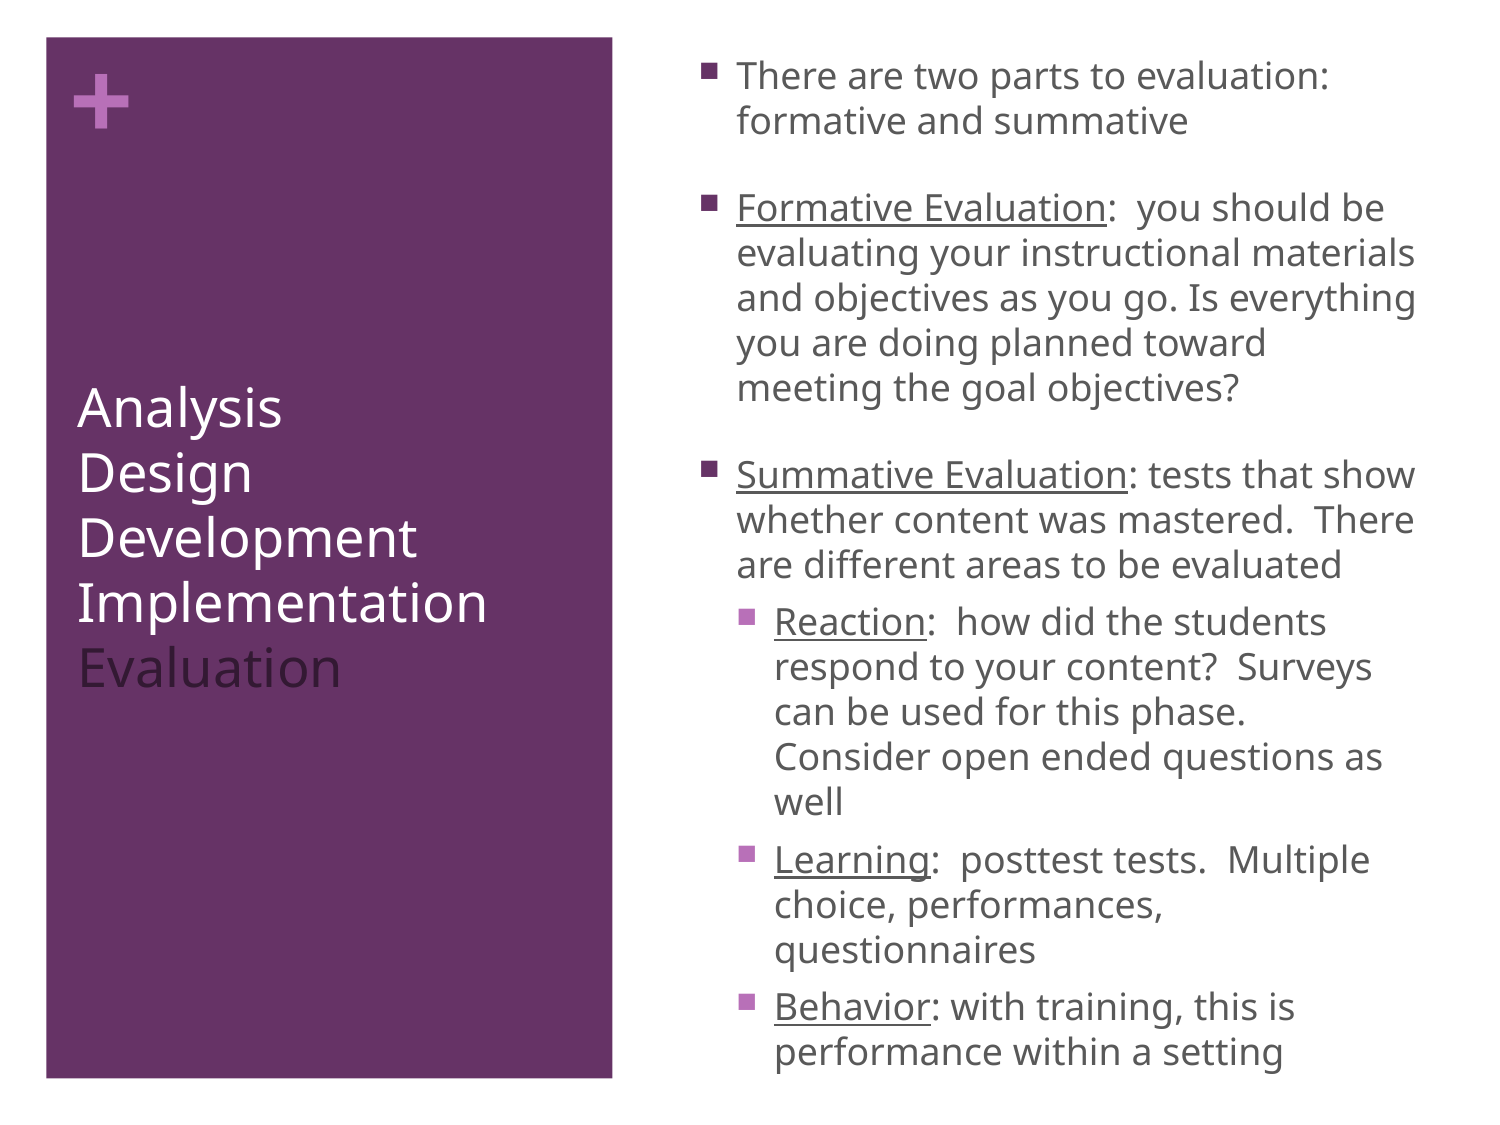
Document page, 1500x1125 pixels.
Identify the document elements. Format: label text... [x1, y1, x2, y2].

list There are two parts to evaluation: formative and summative Formative Evaluation: you should be evaluating your instructional materials and objectives as you go. Is everything you are doing planned toward meeting the goal objectives? Summative Evaluation: tests that show whether content was mastered. There are different areas to be evaluated Reaction: how did the students respond to your content? Surveys can be used for this phase. Consider open ended questions as well Learning: posttest tests. Multiple choice, performances, questionnaires Behavior: with training, this is performance within a setting [683, 44, 1438, 1005]
title Analysis Design Development Implementation Evaluation [62, 337, 597, 836]
